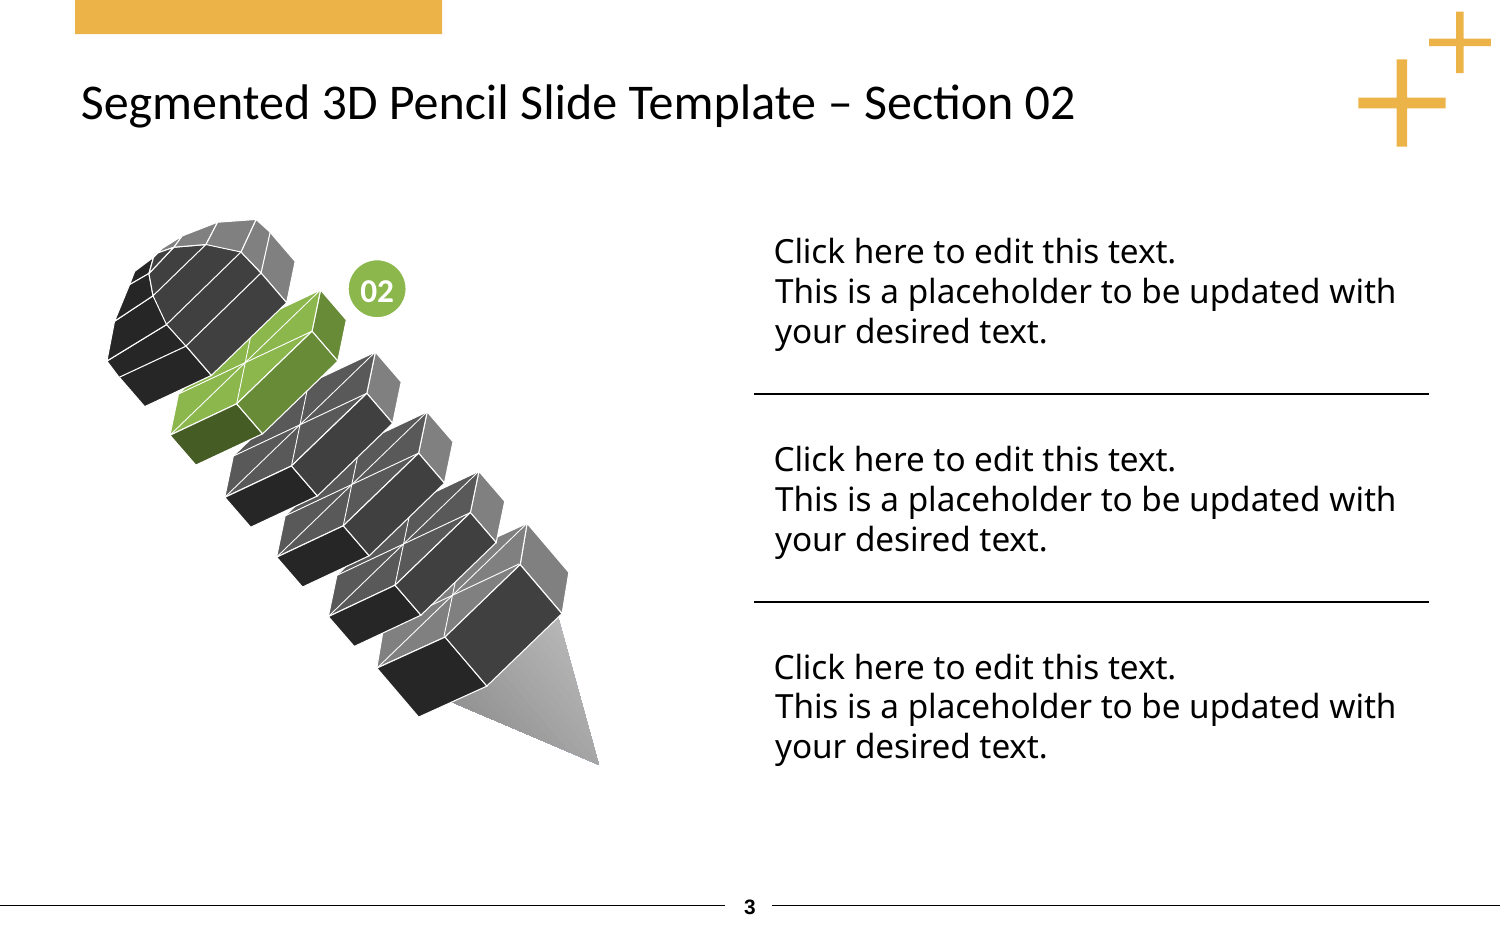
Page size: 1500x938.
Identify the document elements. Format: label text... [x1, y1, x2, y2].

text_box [368, 453, 465, 665]
list Click here to edit this text. This is a placeholder to be updated with your desired text. [767, 218, 1430, 363]
text_box Click here to edit this text. This is a placeholder to be updated with your desired text. [767, 425, 1430, 571]
text_box [526, 619, 599, 765]
text_box 02 [345, 256, 410, 321]
list Click here to edit this text. This is a placeholder to be updated with your desired text. [767, 633, 1430, 778]
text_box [209, 271, 307, 483]
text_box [316, 393, 413, 605]
title Segmented 3D Pencil Slide Template – Section 02 [75, 34, 1375, 142]
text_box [411, 514, 535, 727]
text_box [264, 334, 362, 545]
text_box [130, 199, 263, 411]
